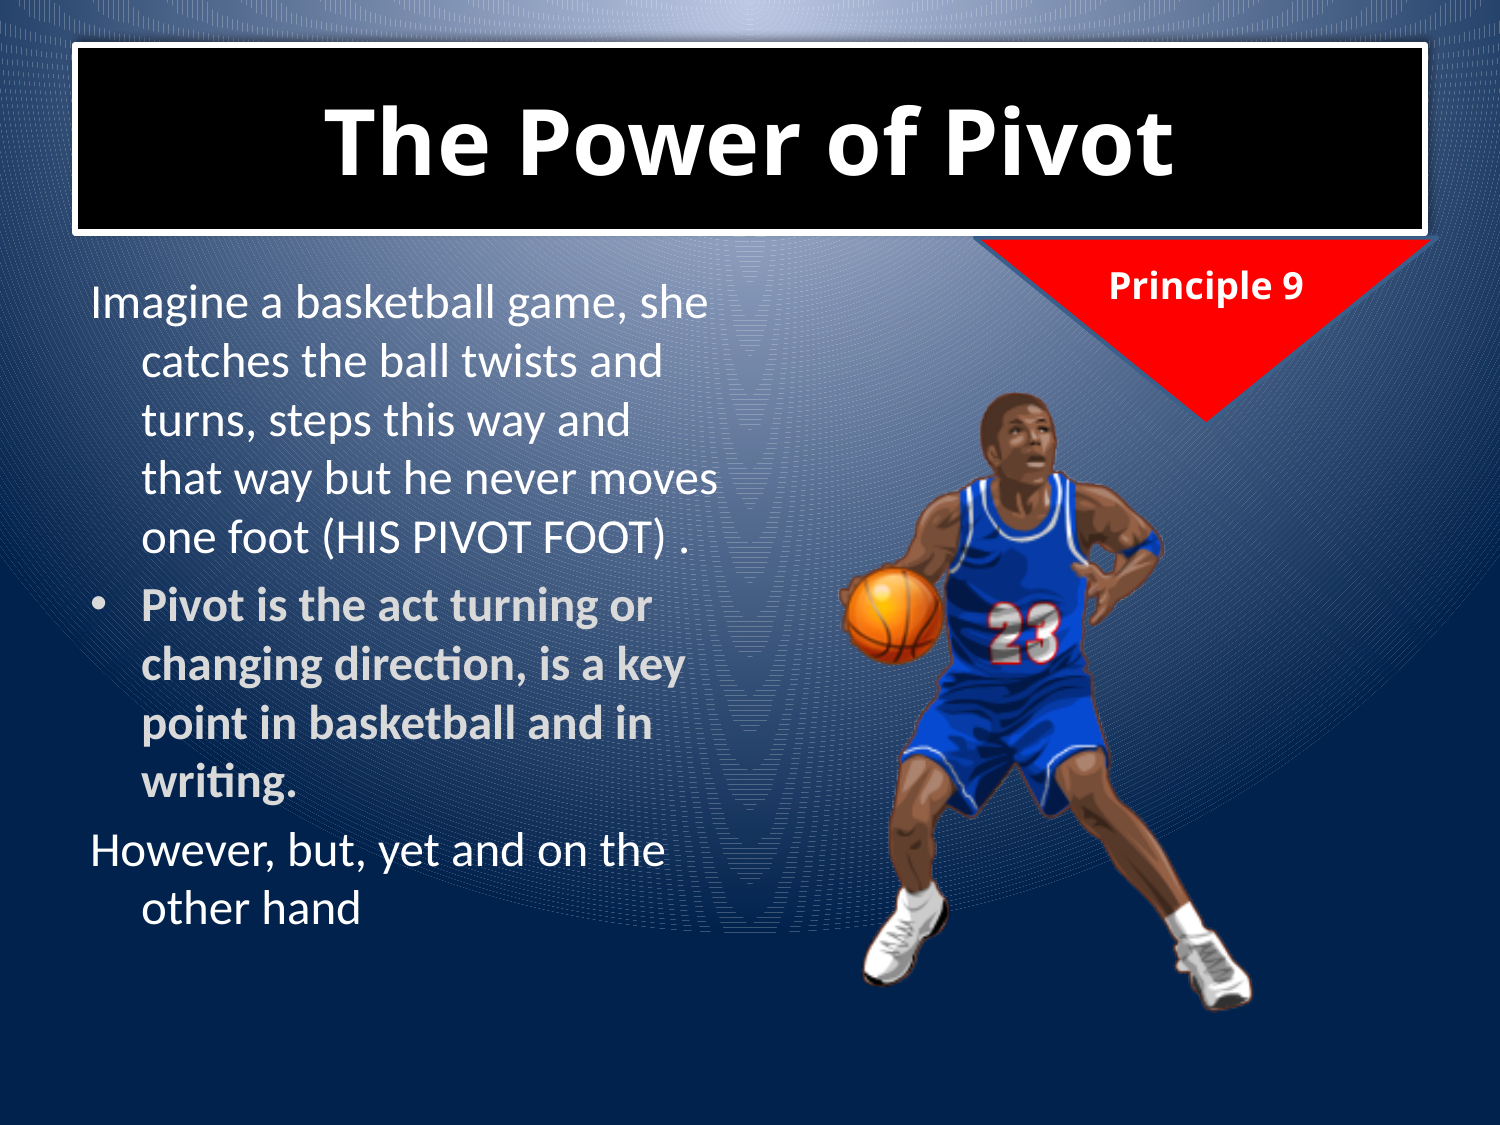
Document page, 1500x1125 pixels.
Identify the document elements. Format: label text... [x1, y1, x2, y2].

title The Power of Pivot [72, 42, 1428, 236]
list Imagine a basketball game, she catches the ball twists and turns, steps this way and that way but he never moves one foot (HIS PIVOT FOOT) . Pivot is the act turning or changing direction, is a key point in basketball and in writing. However, but, yet and on the other hand [75, 262, 738, 1005]
picture [737, 387, 1363, 1013]
text_box Principle 9 [973, 235, 1440, 385]
